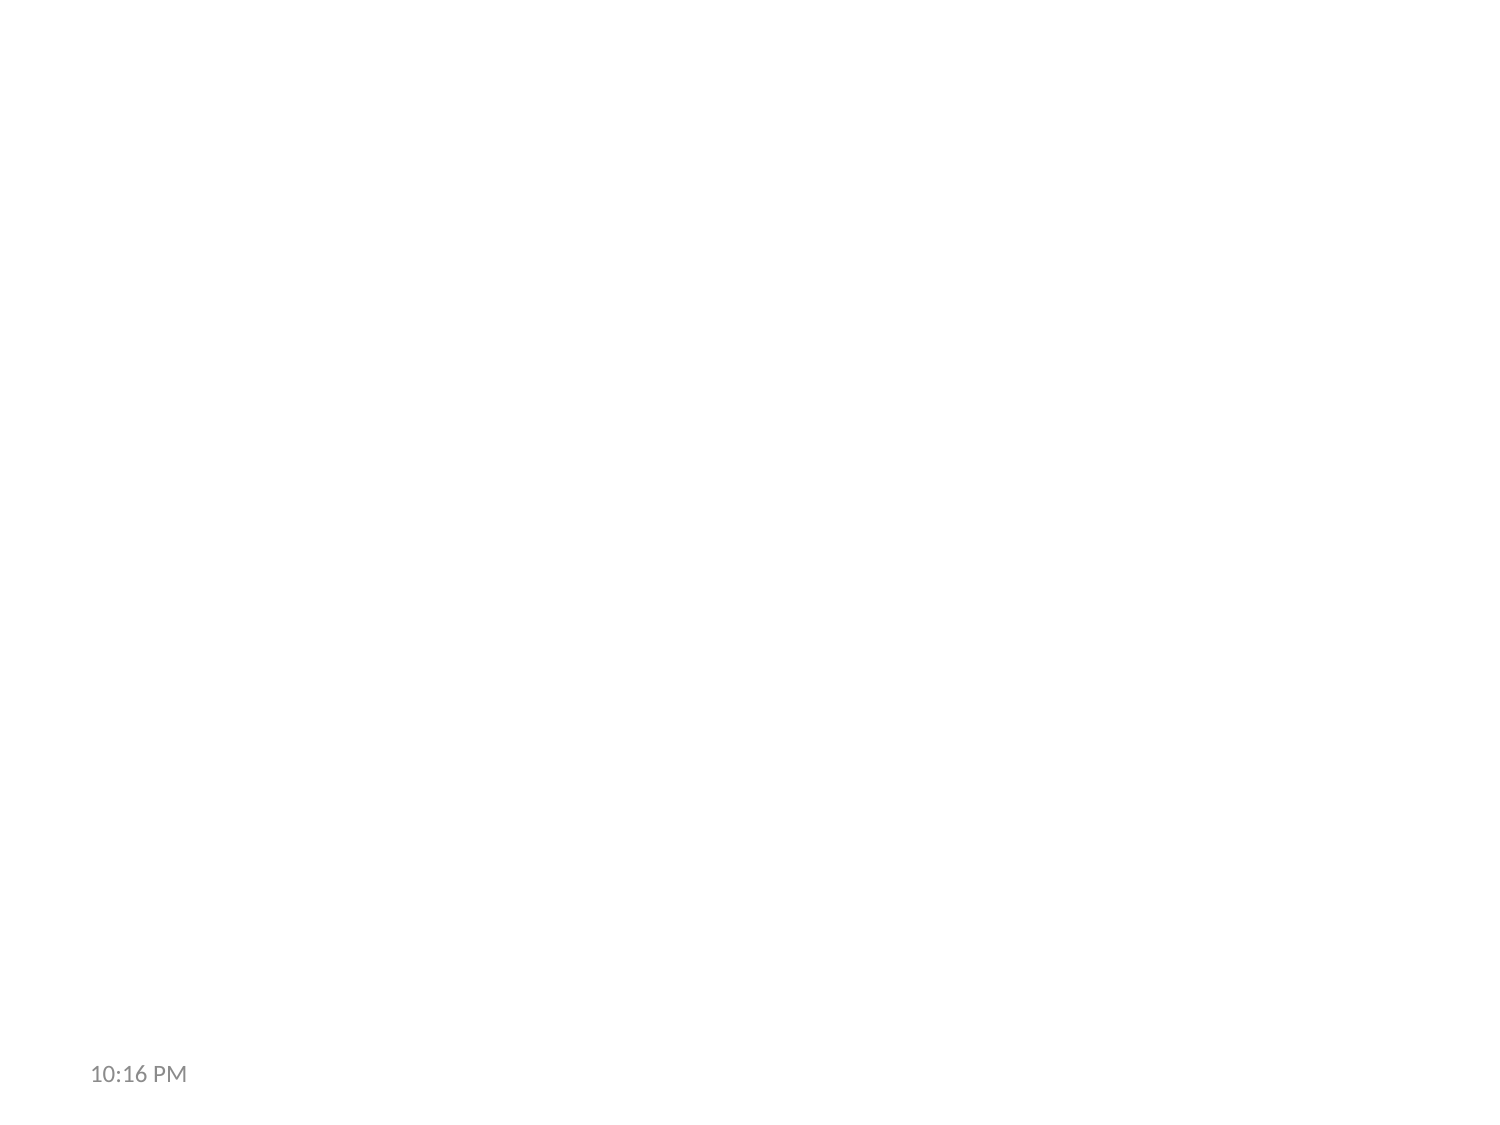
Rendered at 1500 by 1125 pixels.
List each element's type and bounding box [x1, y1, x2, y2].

slide_number [75, 1042, 425, 1103]
